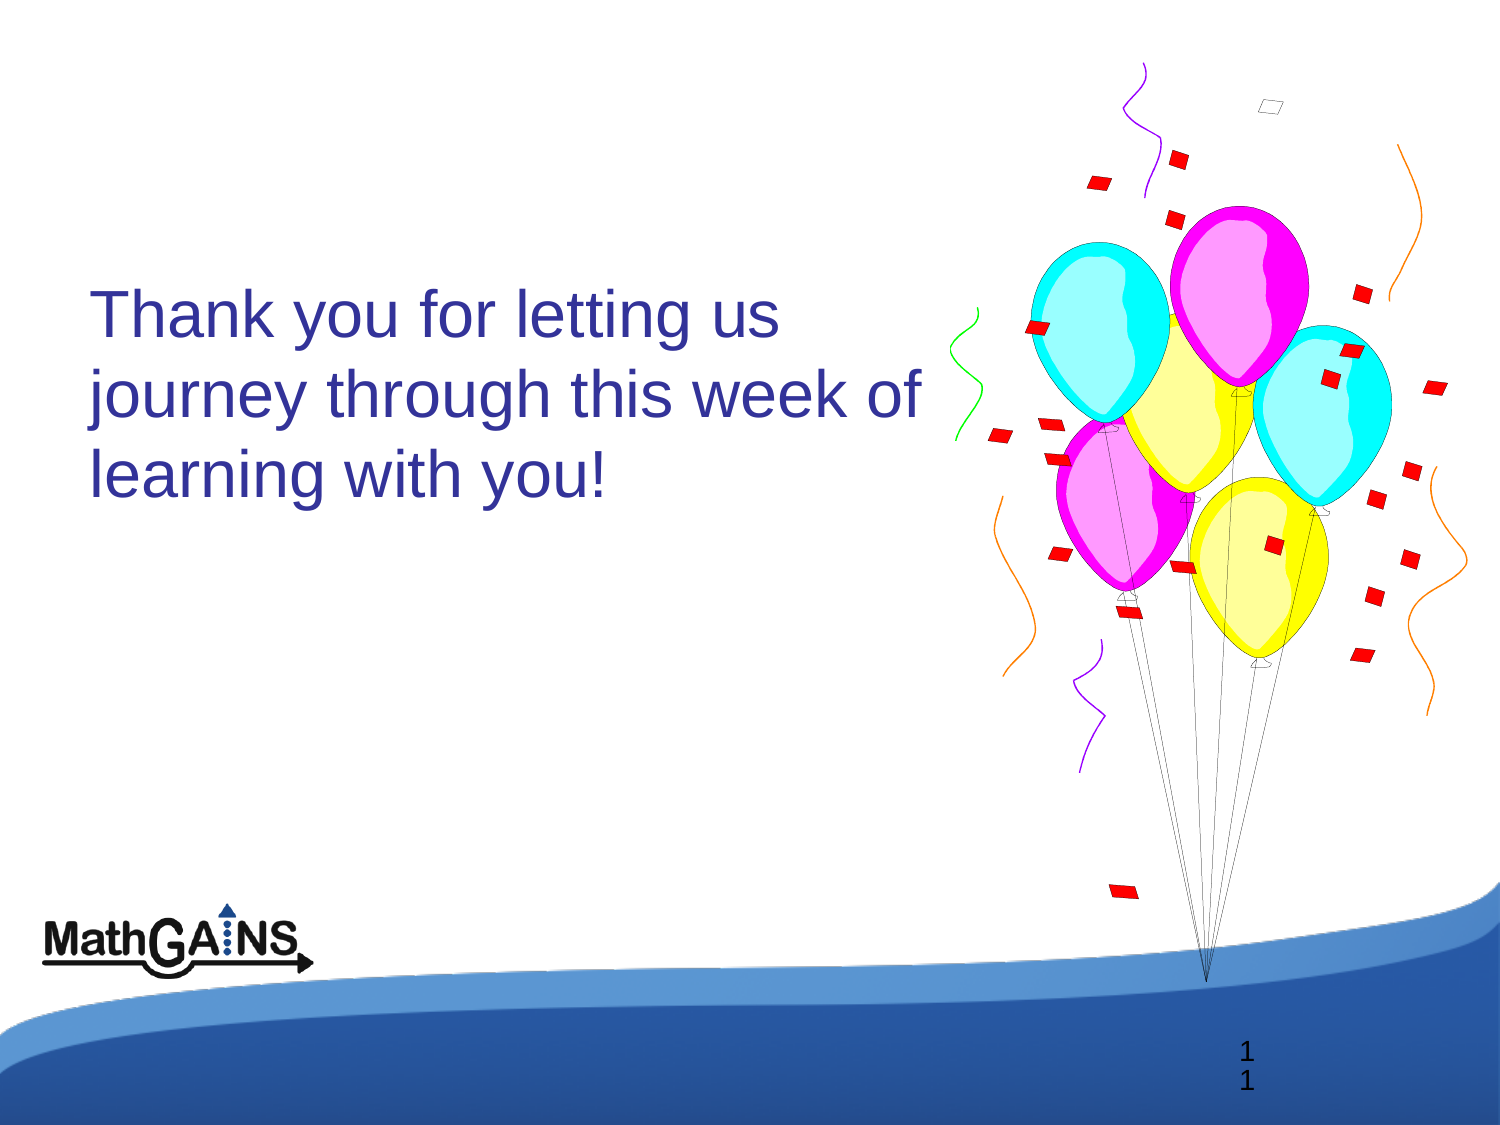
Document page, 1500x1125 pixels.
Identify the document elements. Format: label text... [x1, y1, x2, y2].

list Thank you for letting us journey through this week of learning with you! [75, 262, 944, 650]
picture [0, 62, 1500, 1125]
slide_number 11 [1223, 1023, 1277, 1075]
